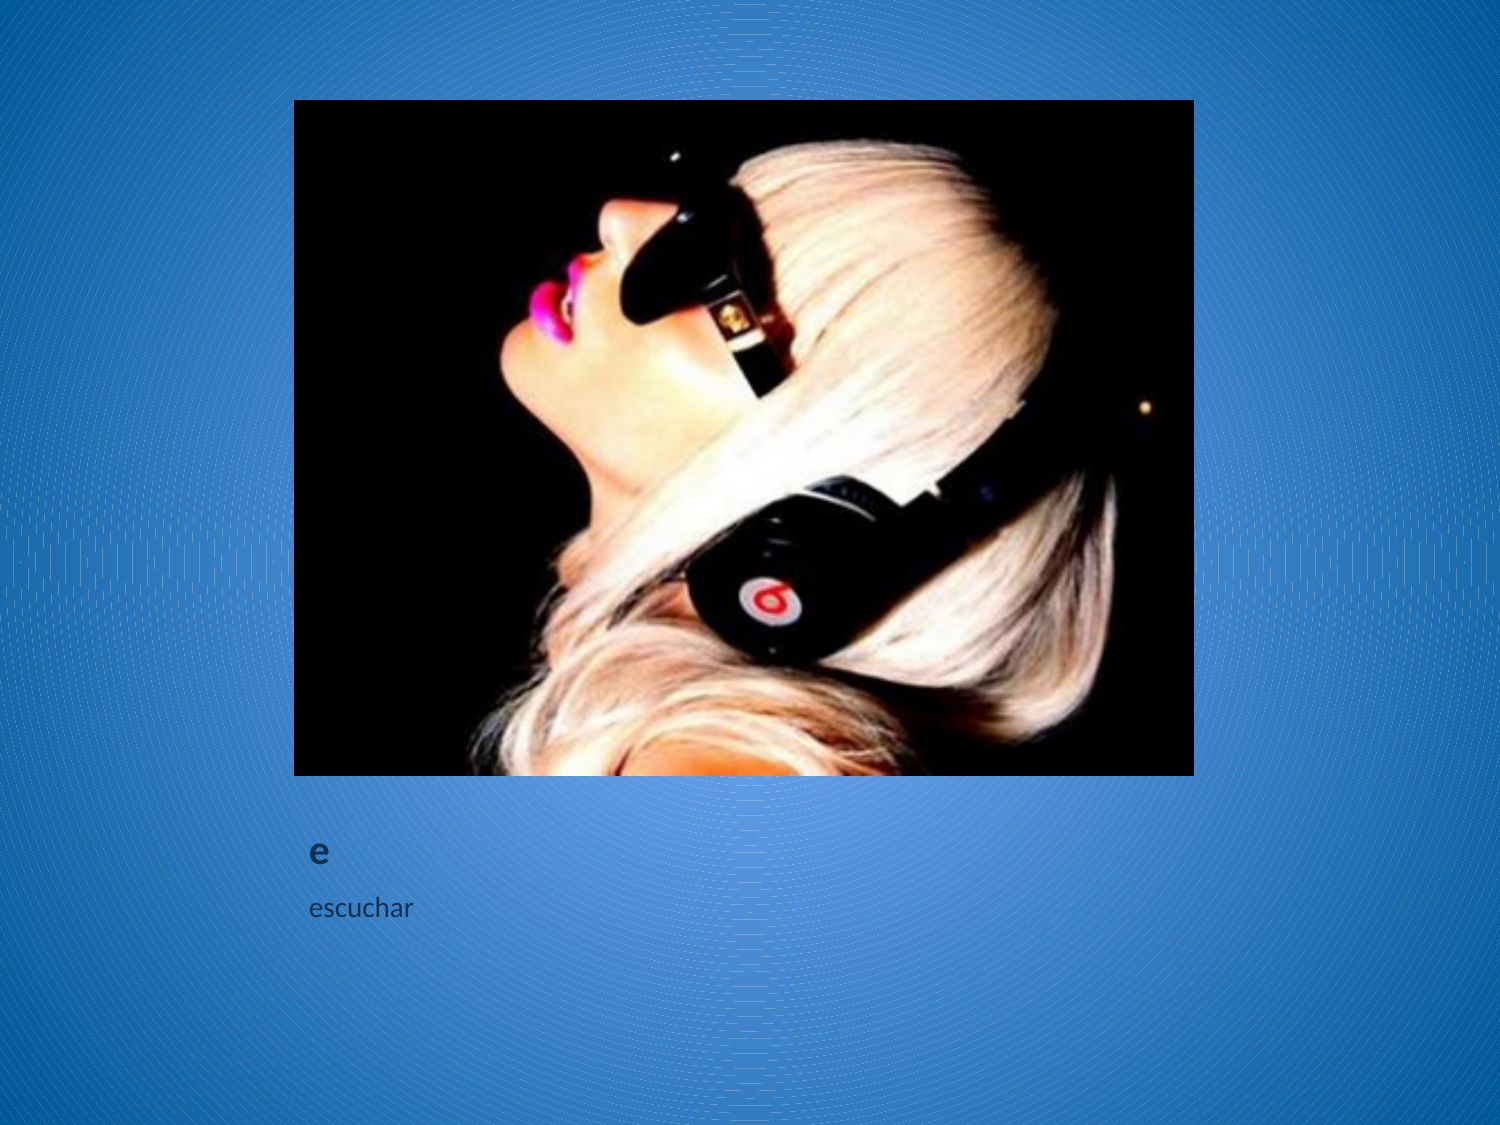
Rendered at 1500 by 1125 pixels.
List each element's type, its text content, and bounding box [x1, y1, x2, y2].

picture [293, 100, 1195, 776]
list escuchar [294, 880, 1194, 1013]
title e [294, 787, 1194, 880]
